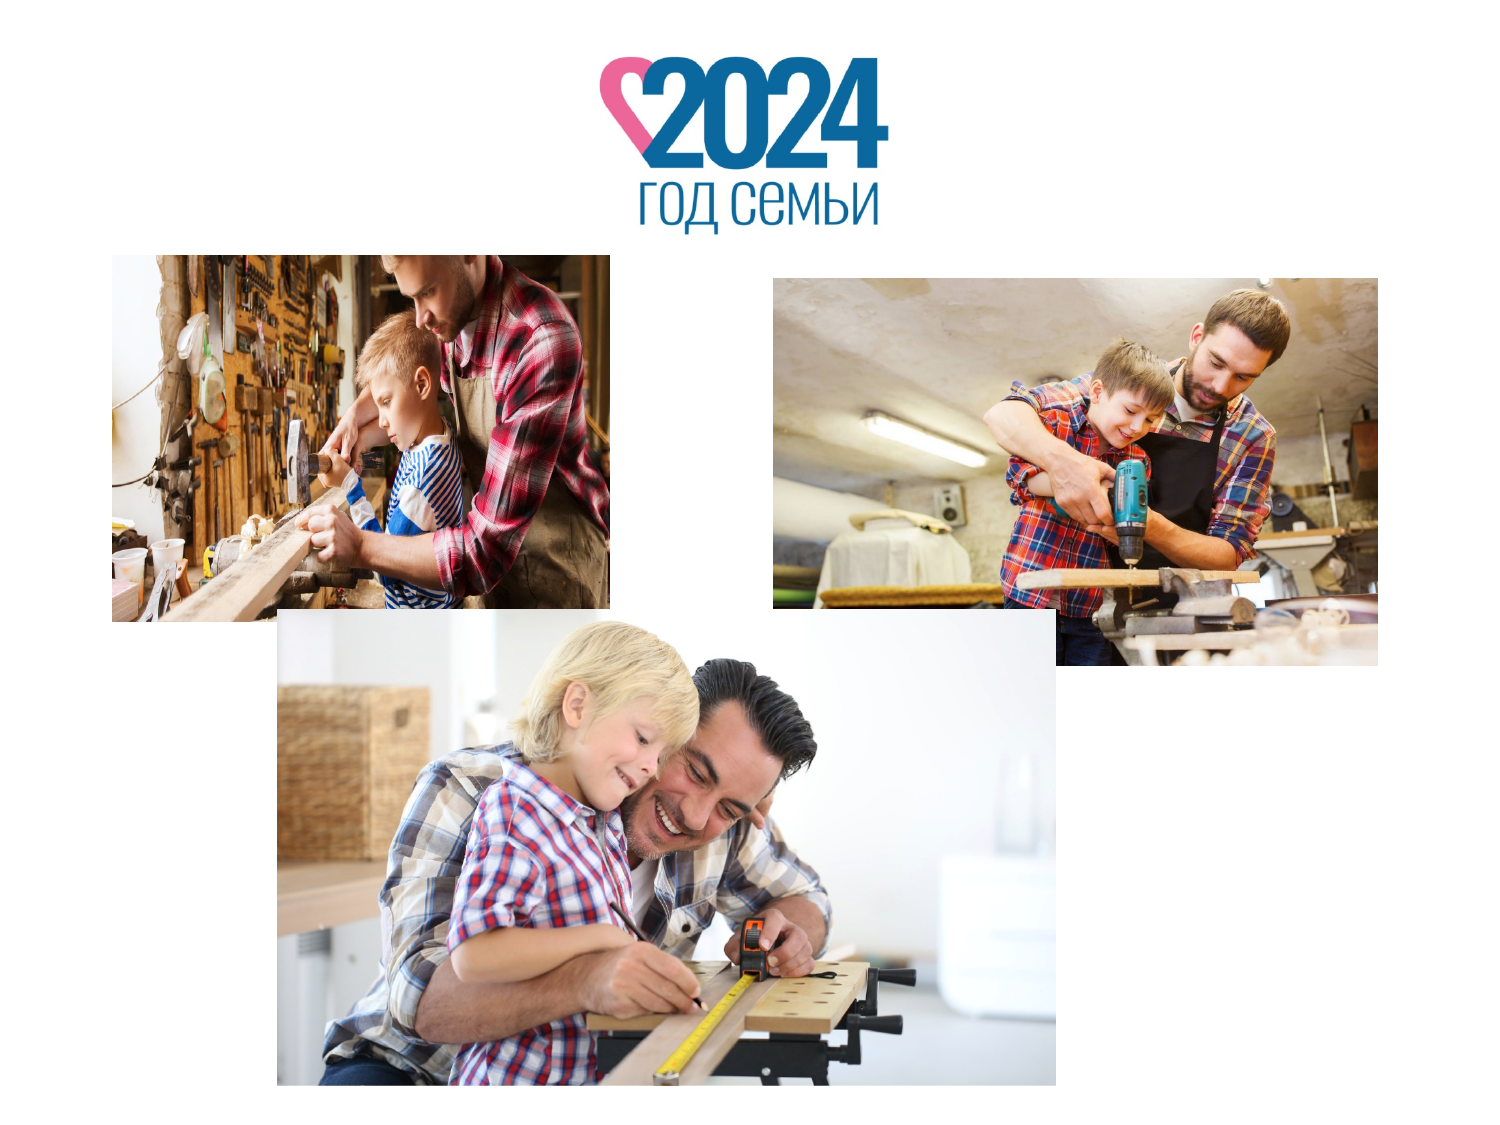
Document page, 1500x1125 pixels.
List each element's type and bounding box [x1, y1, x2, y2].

picture [513, 0, 1006, 294]
list [111, 255, 611, 622]
picture [277, 609, 1056, 1086]
list [773, 278, 1378, 666]
